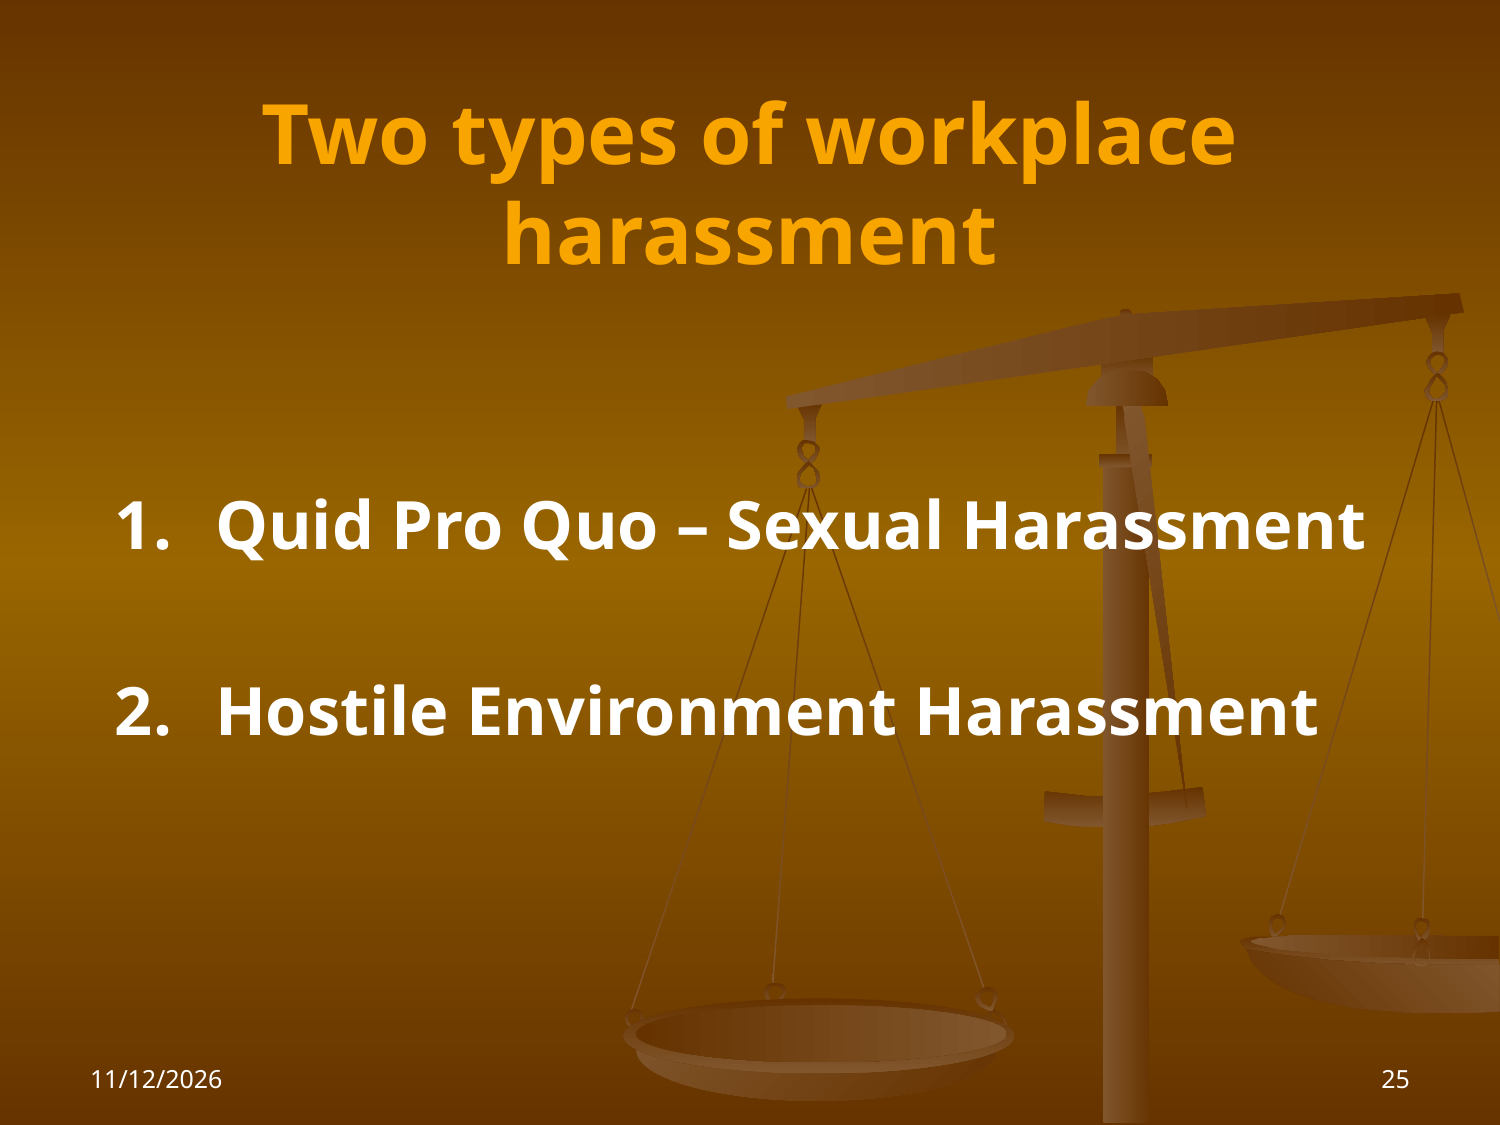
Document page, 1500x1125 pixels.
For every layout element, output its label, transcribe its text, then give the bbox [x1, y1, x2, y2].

list 1. Quid Pro Quo – Sexual Harassment 2. Hostile Environment Harassment [99, 474, 1401, 826]
title Two types of workplace harassment [74, 87, 1426, 276]
slide_number 25 [1074, 1029, 1426, 1106]
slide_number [74, 1029, 426, 1106]
